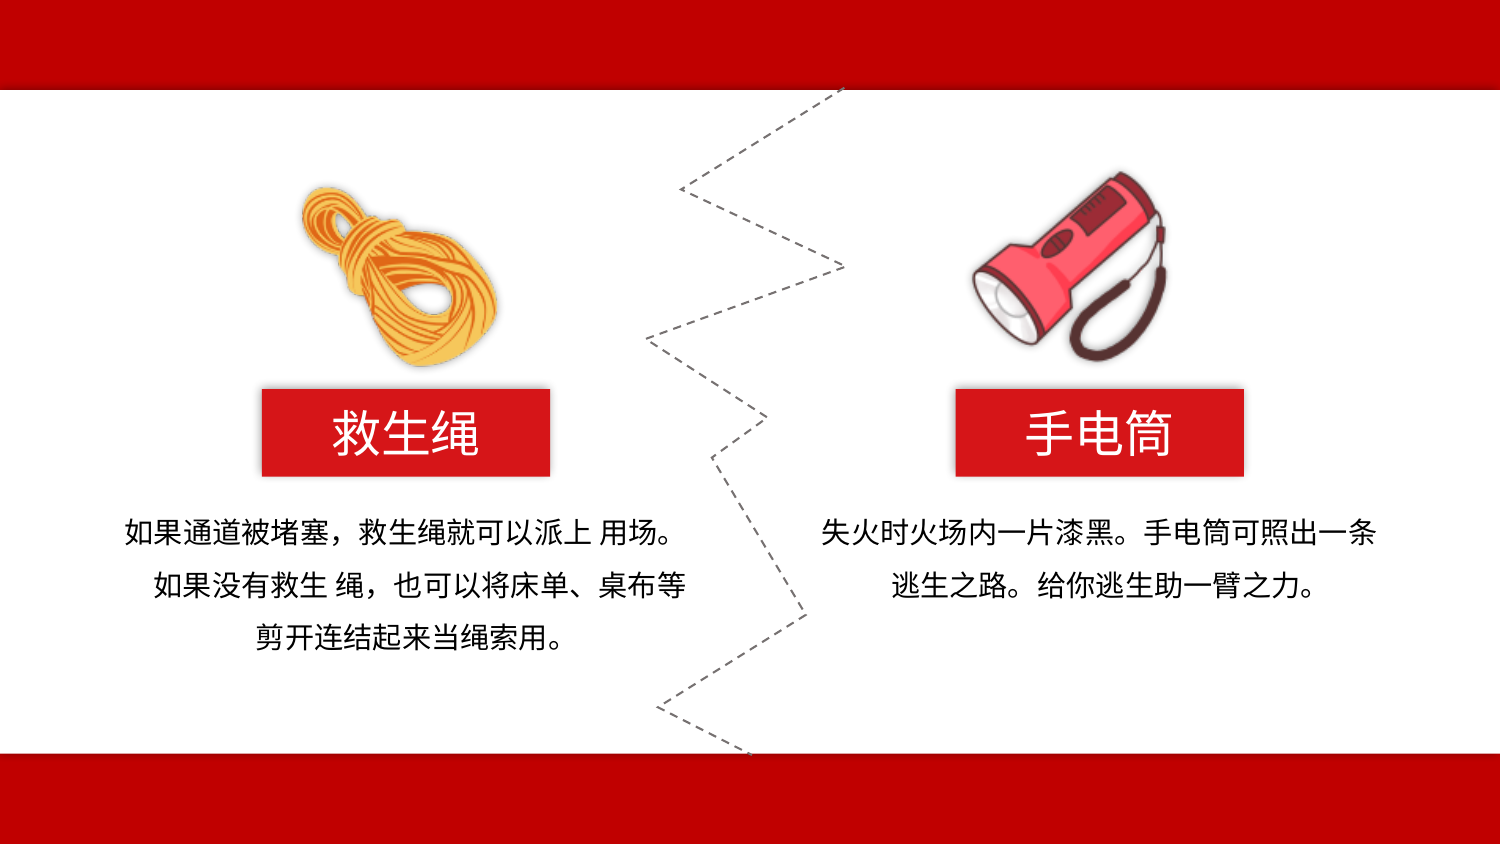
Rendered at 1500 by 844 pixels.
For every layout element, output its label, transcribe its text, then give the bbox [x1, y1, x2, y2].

picture [941, 142, 1188, 389]
text_box 如果通道被堵塞，救生绳就可以派上 用场。如果没有救生 绳，也可以将床单、桌布等剪开连结起来当绳索用。 [112, 491, 700, 713]
picture [298, 160, 519, 390]
text_box 失火时火场内一片漆黑。手电筒可照出一条逃生之路。给你逃生助一臂之力。 [806, 491, 1394, 660]
text_box [753, 89, 1500, 755]
text_box 手电筒 [955, 388, 1245, 478]
text_box [0, 89, 838, 755]
text_box 救生绳 [261, 388, 551, 478]
text_box [645, 86, 846, 756]
